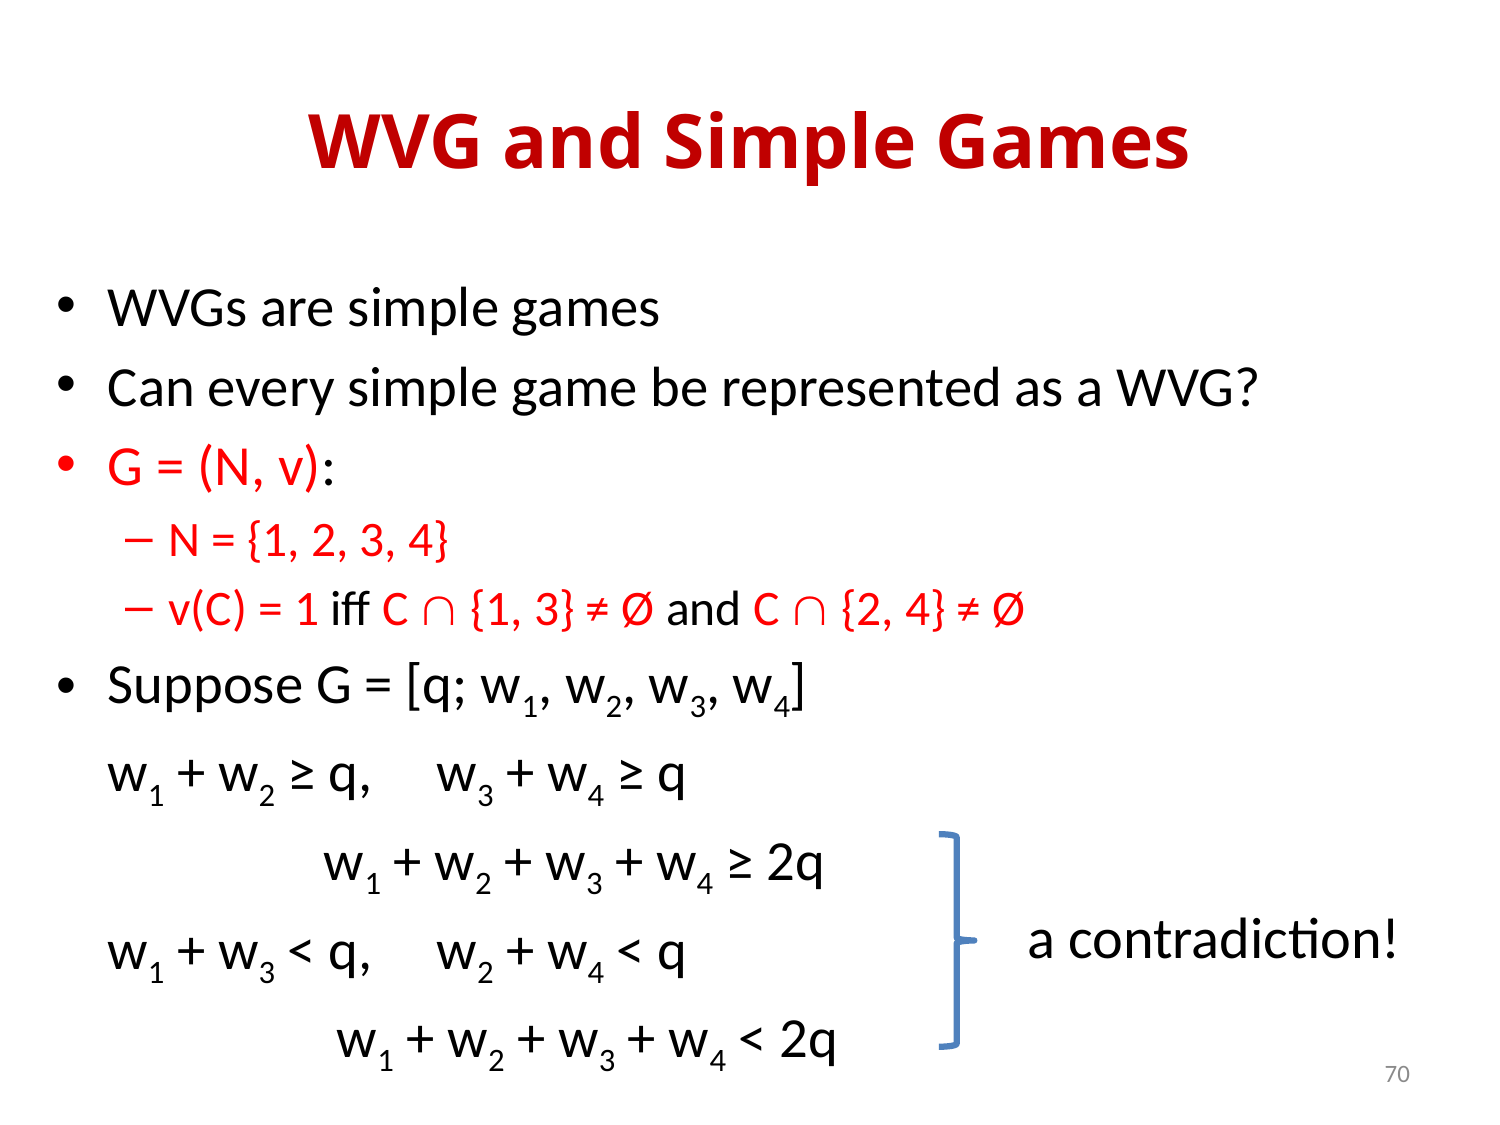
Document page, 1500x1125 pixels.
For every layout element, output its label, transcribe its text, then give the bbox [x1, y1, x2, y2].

title WVG and Simple Games [75, 45, 1425, 233]
text_box [938, 833, 976, 1048]
list WVGs are simple games Can every simple game be represented as a WVG? G = (N, v): N = {1, 2, 3, 4} v(C) = 1 iff C  {1, 3} ≠ Ø and C  {2, 4} ≠ Ø Suppose G = [q; w1, w2, w3, w4] w1 + w2 ≥ q, w3 + w4 ≥ q w1 + w2 + w3 + w4 ≥ 2q w1 + w3 < q, w2 + w4 < q w1 + w2 + w3 + w4 < 2q [41, 262, 1471, 1094]
text_box a contradiction! [1012, 893, 1417, 978]
slide_number 70 [1074, 1042, 1425, 1103]
